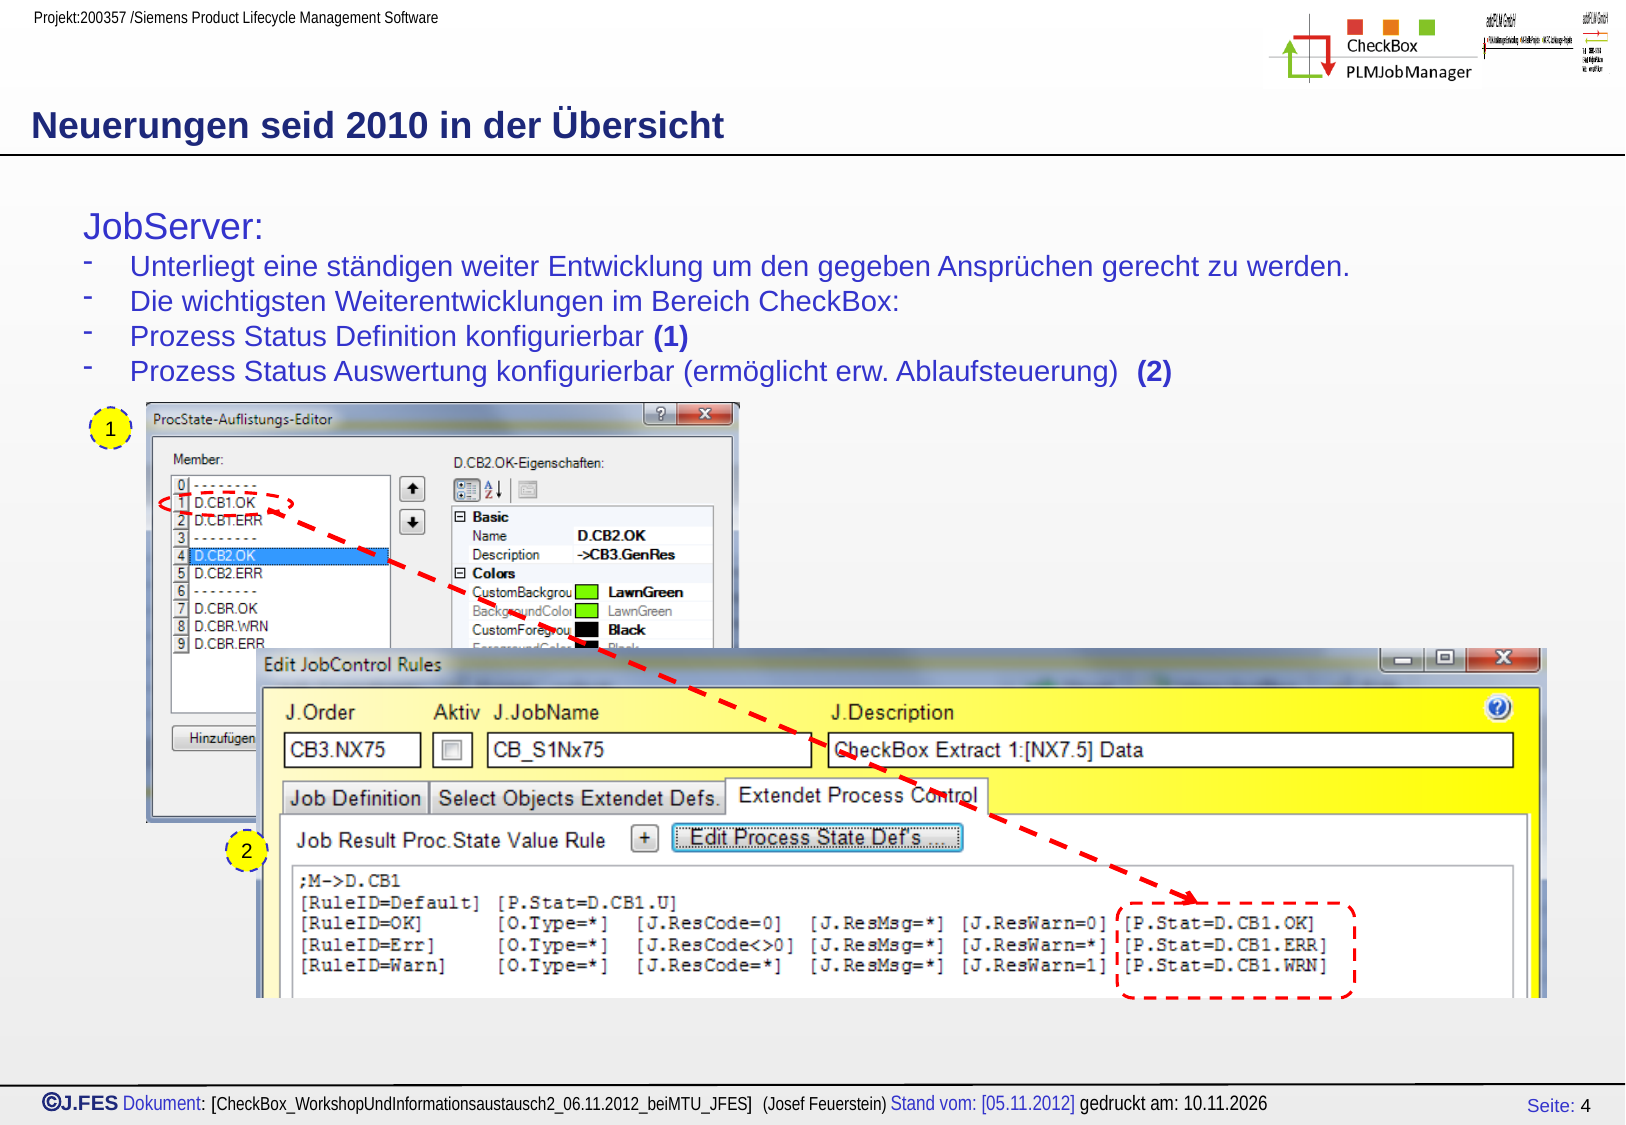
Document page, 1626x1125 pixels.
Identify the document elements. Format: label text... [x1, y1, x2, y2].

text_box JobServer: Unterliegt eine ständigen weiter Entwicklung um den gegeben Ansprüchen gerecht zu werden. Die wichtigsten Weiterentwicklungen im Bereich CheckBox: Prozess Status Definition konfigurierbar (1) Prozess Status Auswertung konfigurierbar (ermöglicht erw. Ablaufsteuerung) (2) [68, 195, 1547, 395]
picture [146, 402, 1548, 999]
text_box 1 [89, 407, 132, 449]
title Neuerungen seid 2010 in der Übersicht [30, 73, 1600, 148]
picture [1263, 10, 1482, 73]
text_box 2 [226, 832, 250, 872]
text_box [267, 509, 1199, 904]
